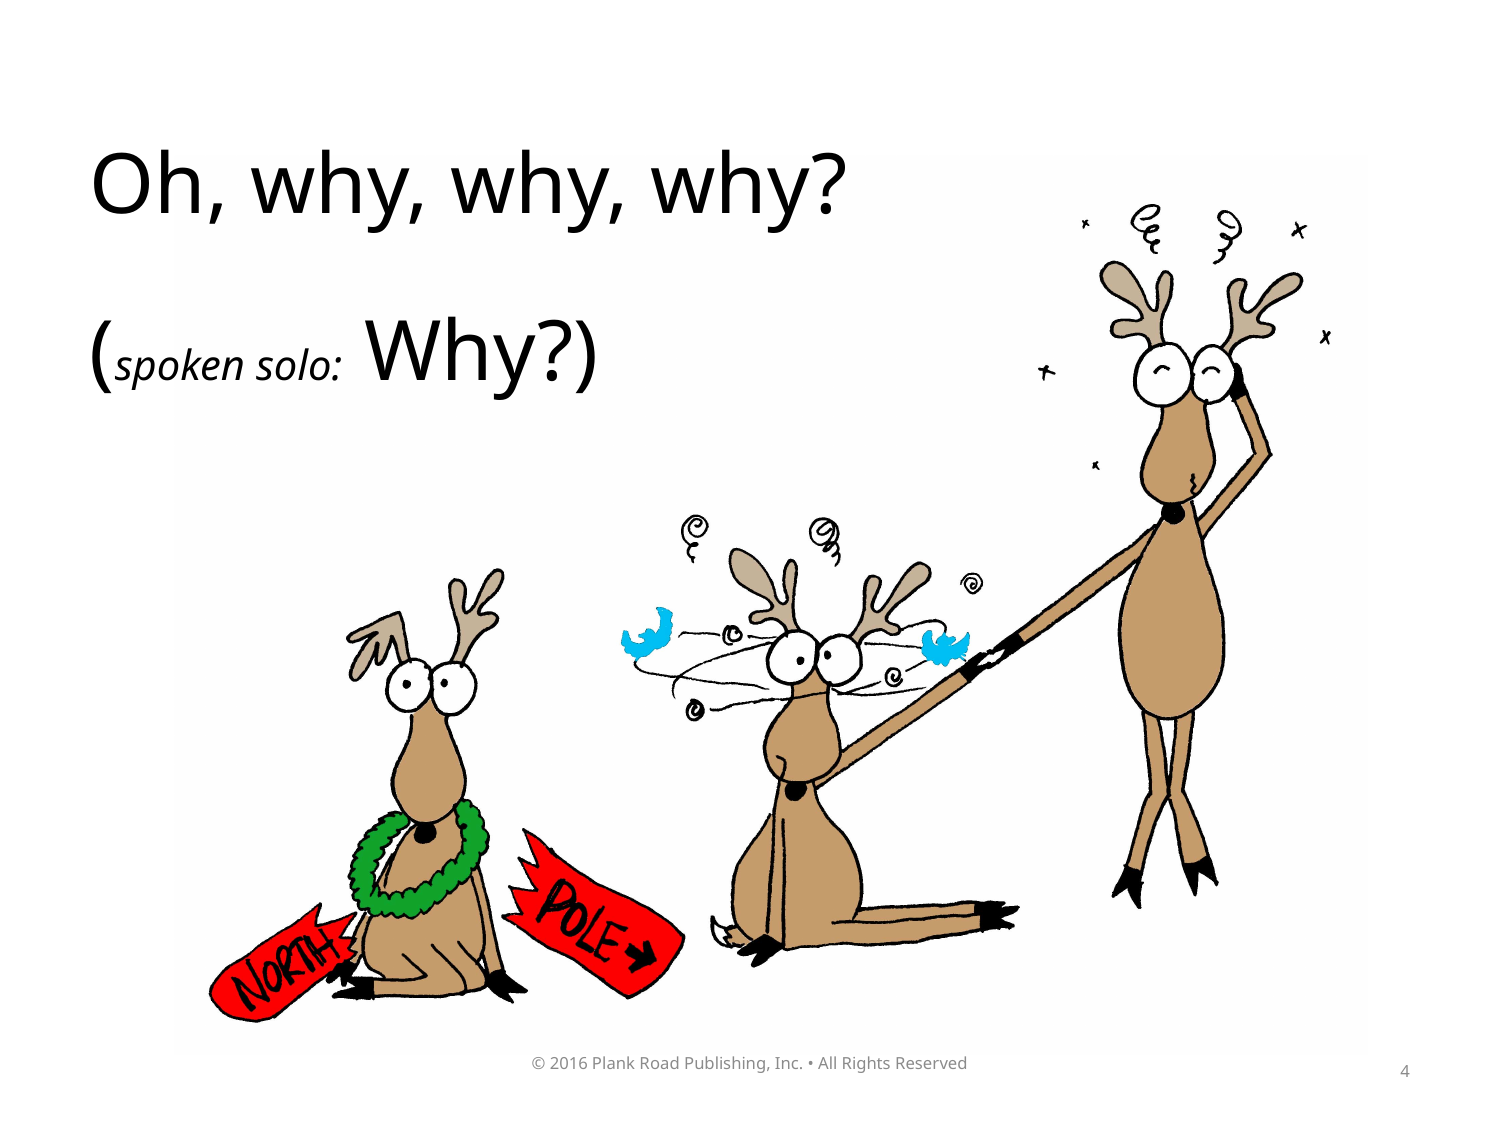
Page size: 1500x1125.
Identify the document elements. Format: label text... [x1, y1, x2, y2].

slide_number 4 [1074, 1042, 1425, 1103]
list Oh, why, why, why? (spoken solo: Why?) [75, 72, 1425, 1014]
picture [173, 155, 1368, 1055]
